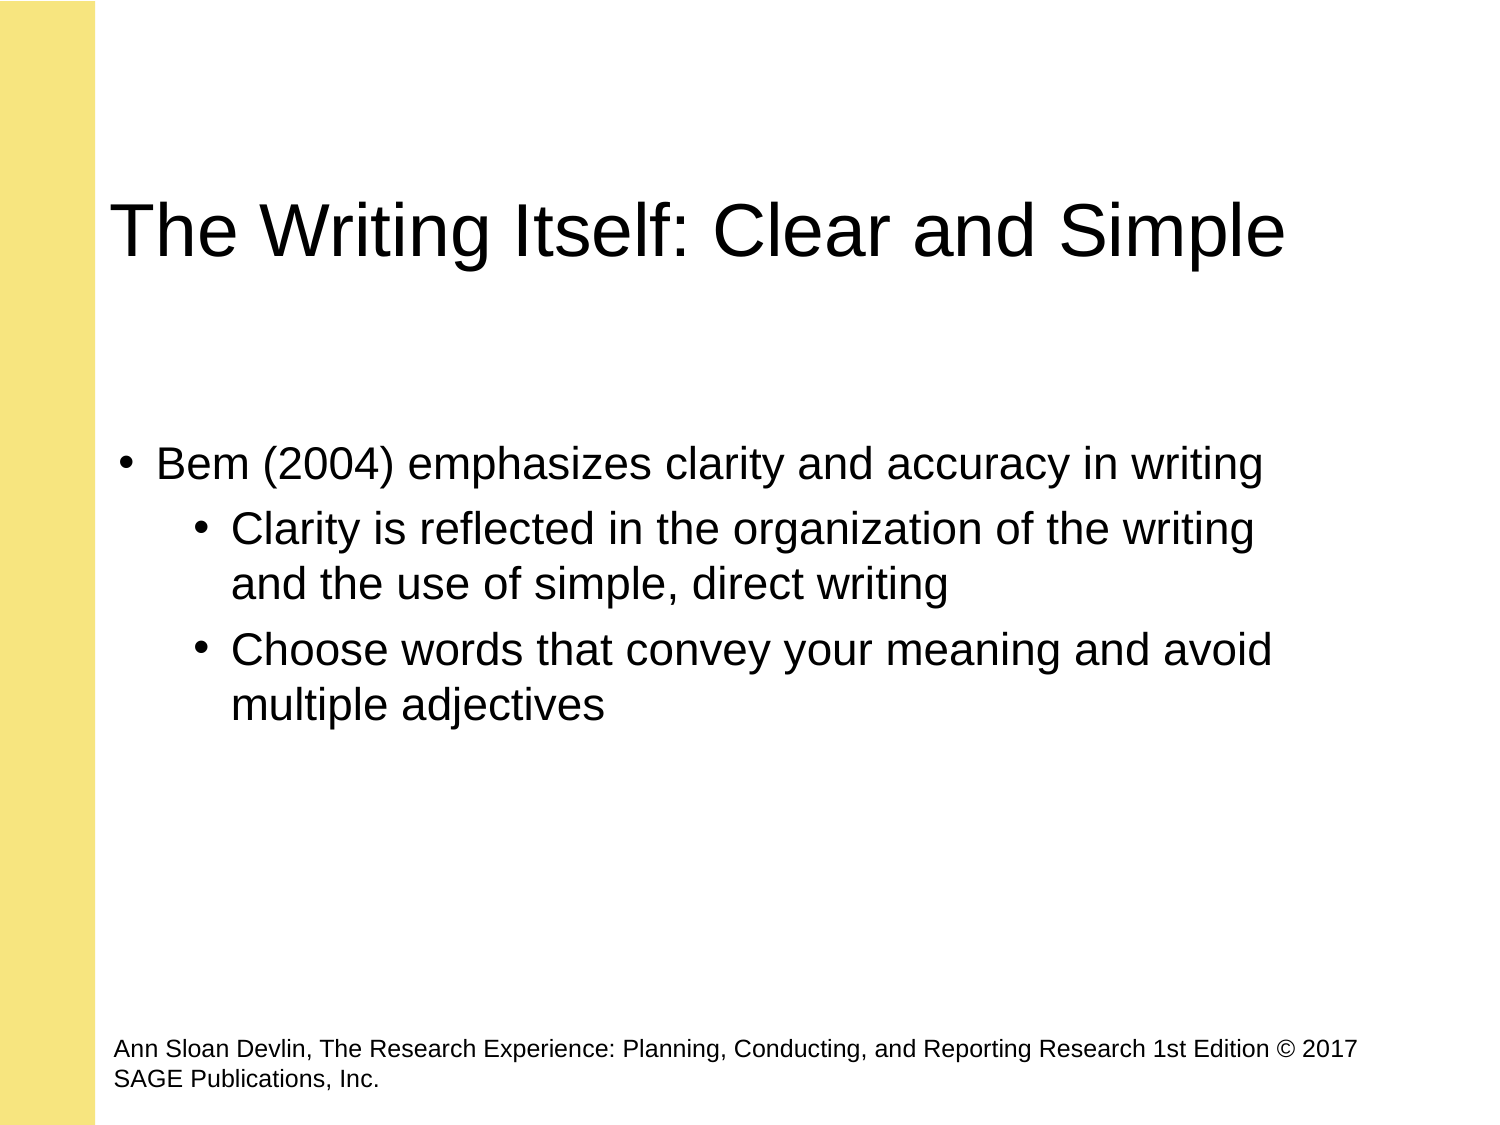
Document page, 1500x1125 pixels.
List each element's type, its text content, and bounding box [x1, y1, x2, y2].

list Bem (2004) emphasizes clarity and accuracy in writing Clarity is reflected in the organization of the writing and the use of simple, direct writing Choose words that convey your meaning and avoid multiple adjectives [103, 426, 1346, 773]
title The Writing Itself: Clear and Simple [94, 159, 1306, 306]
picture [0, 1, 96, 1125]
